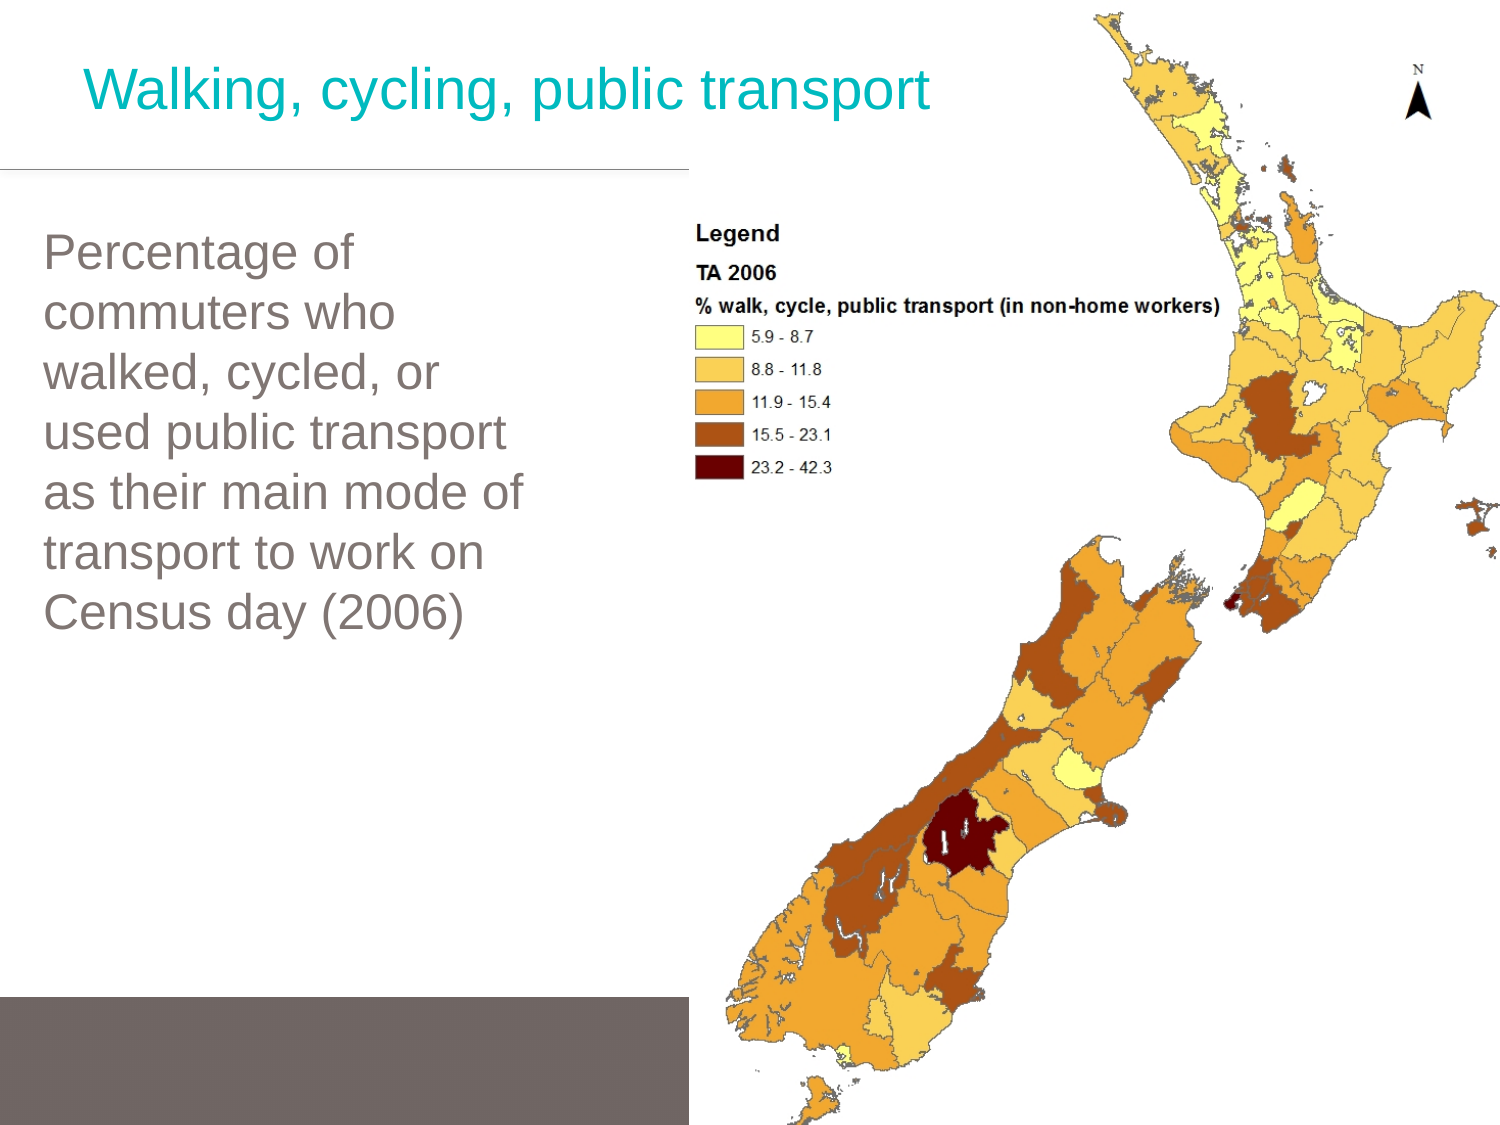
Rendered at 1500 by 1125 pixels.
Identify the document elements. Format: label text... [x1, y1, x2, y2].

picture [0, 0, 1500, 1125]
title Walking, cycling, public transport [68, 43, 683, 162]
text_box Percentage of commuters who walked, cycled, or used public transport as their main mode of transport to work on Census day (2006) [28, 212, 588, 647]
